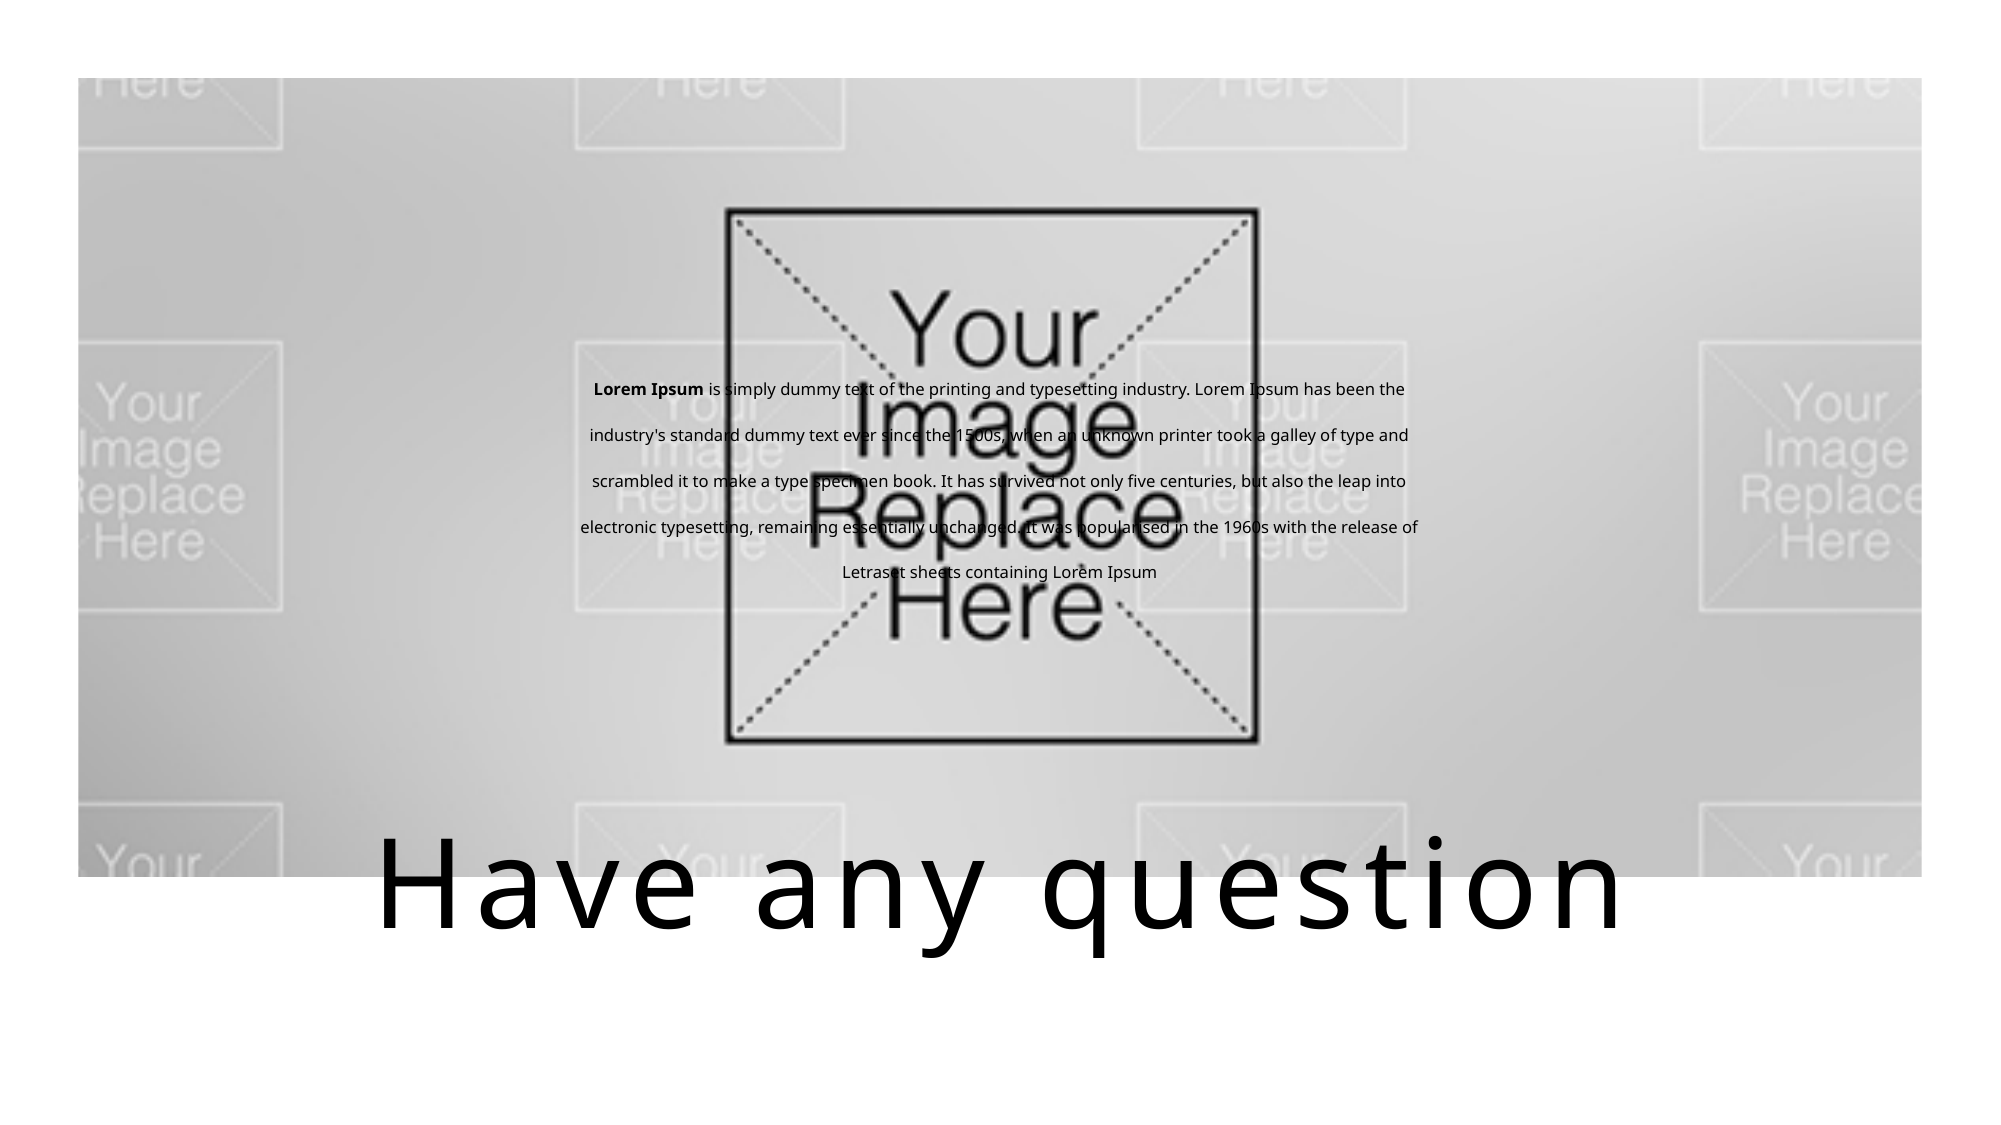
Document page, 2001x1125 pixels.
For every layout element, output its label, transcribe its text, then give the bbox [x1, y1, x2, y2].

picture [78, 78, 1922, 878]
text_box Have any question [264, 878, 1736, 962]
